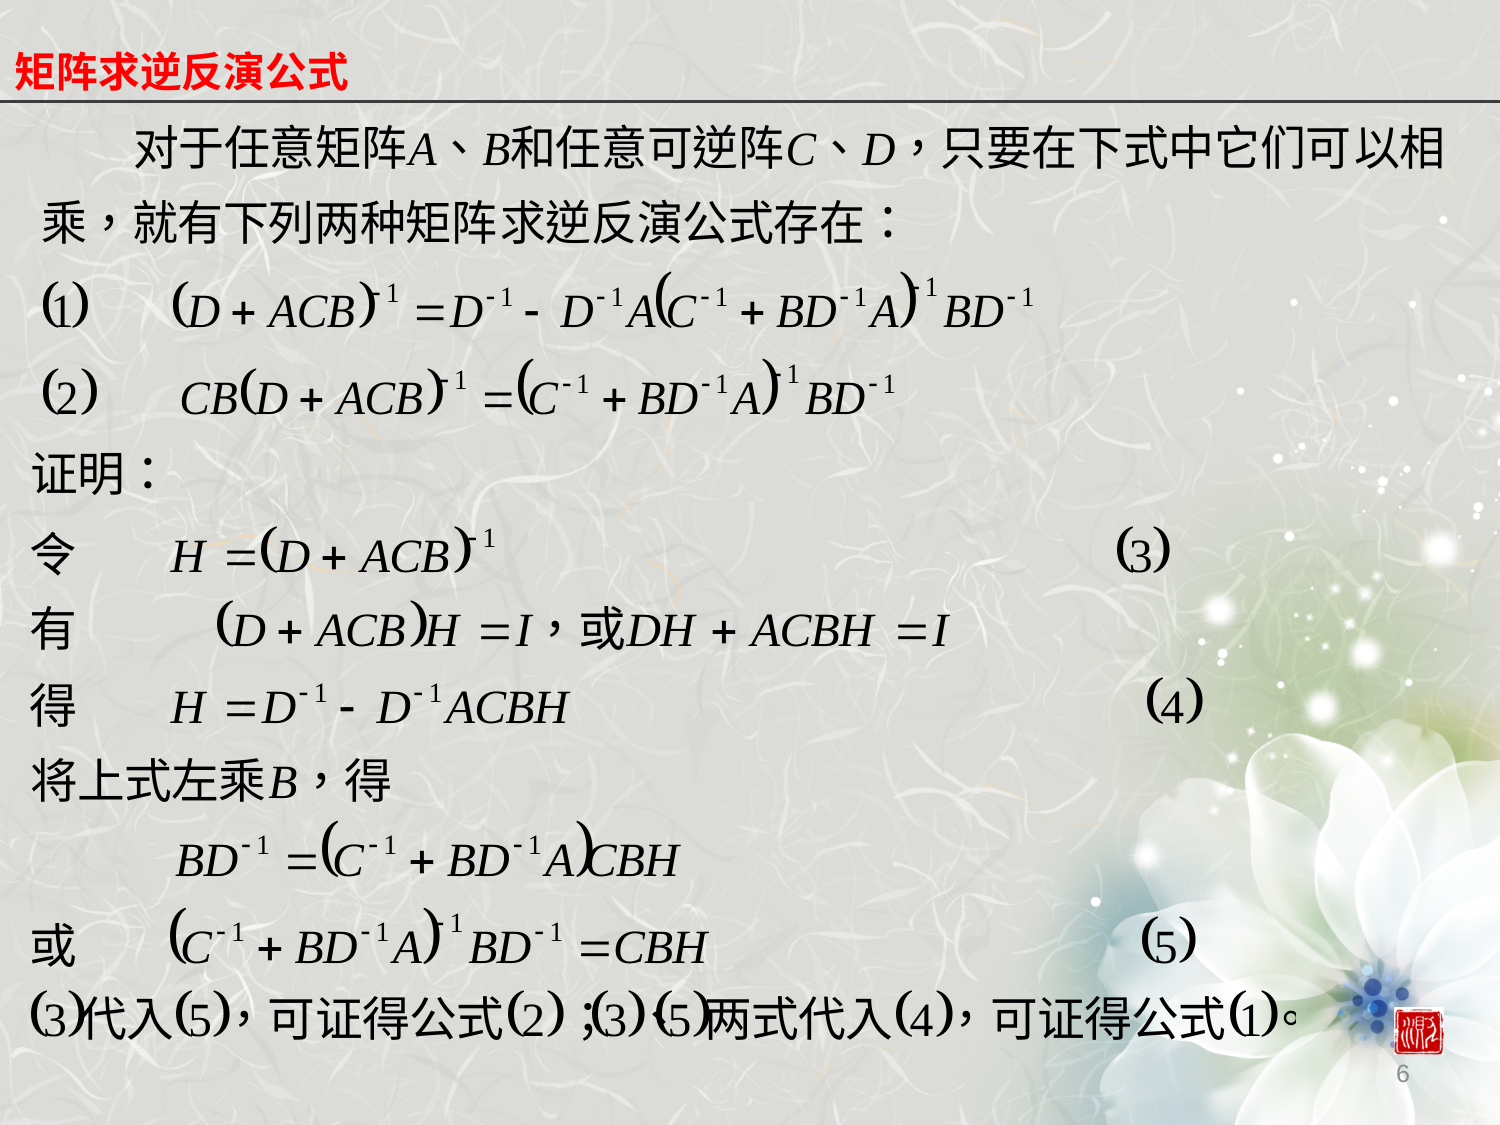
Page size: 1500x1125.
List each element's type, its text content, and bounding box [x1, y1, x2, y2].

text_box 矩阵求逆反演公式 [0, 23, 1020, 104]
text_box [34, 116, 1451, 436]
slide_number 6 [1074, 1042, 1425, 1103]
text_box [23, 445, 1296, 1058]
picture [0, 103, 1500, 1125]
picture [0, 0, 1500, 100]
